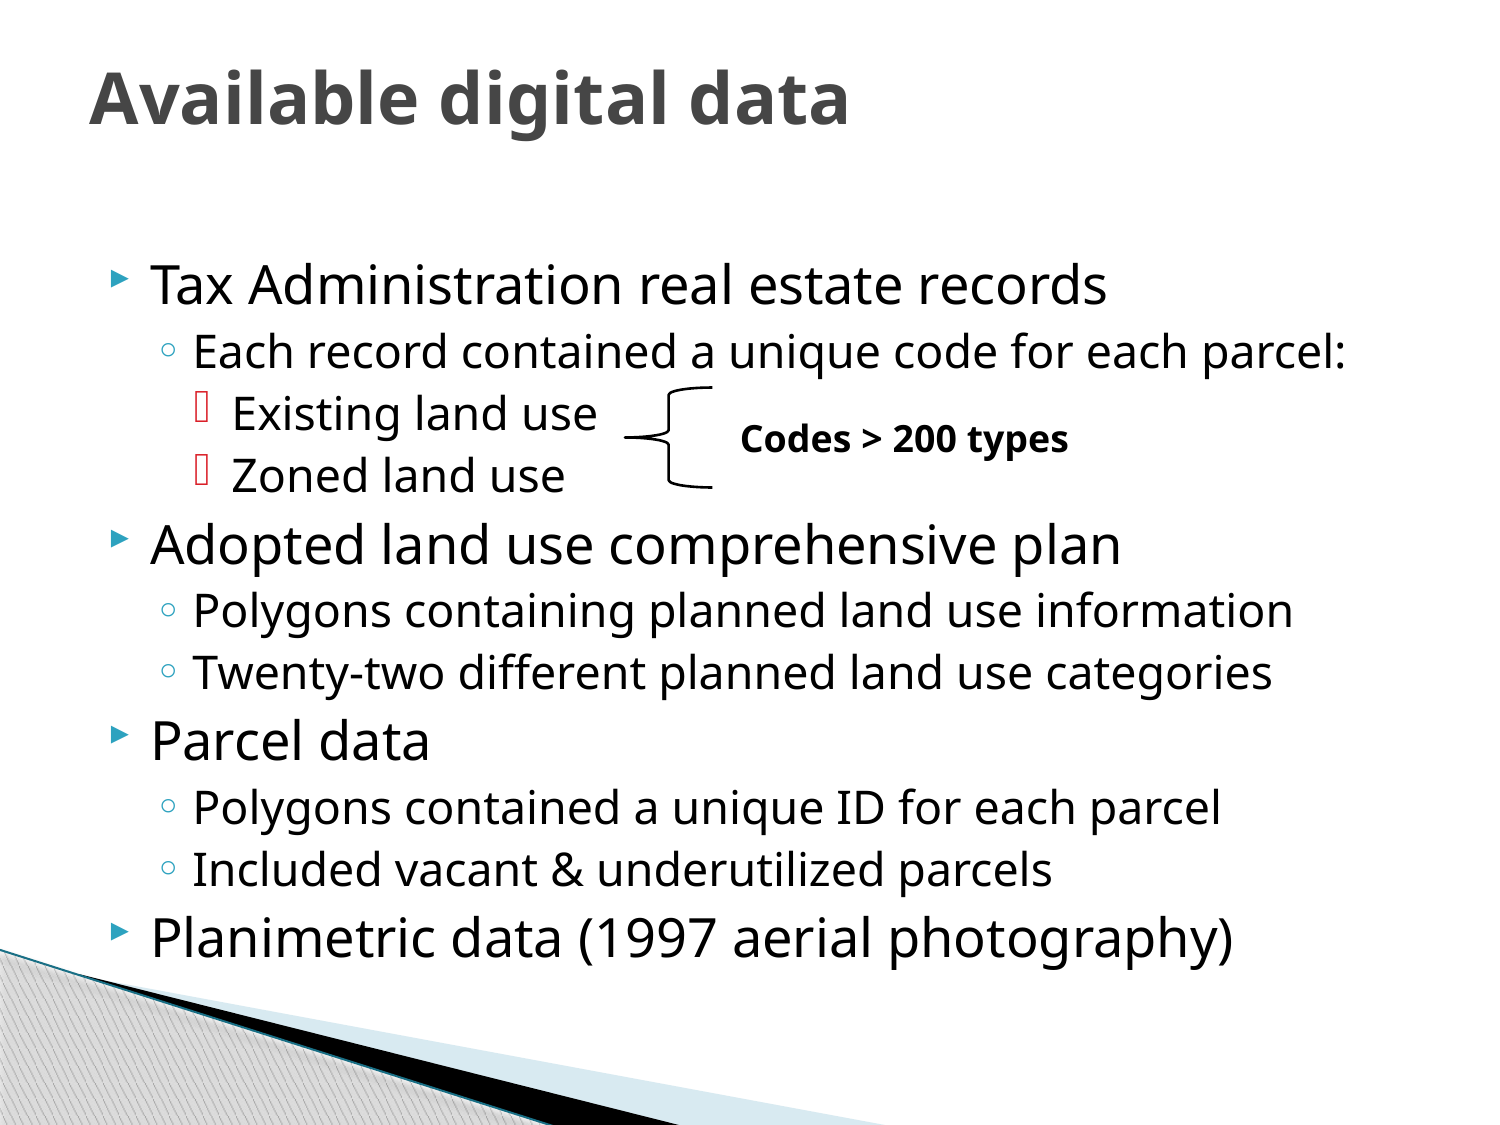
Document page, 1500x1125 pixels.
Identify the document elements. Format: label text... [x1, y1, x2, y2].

text_box [624, 386, 713, 489]
text_box Codes > 200 types [724, 407, 1175, 467]
list Tax Administration real estate records Each record contained a unique code for each parcel: Existing land use Zoned land use Adopted land use comprehensive plan Polygons containing planned land use information Twenty-two different planned land use categories Parcel data Polygons contained a unique ID for each parcel Included vacant & underutilized parcels Planimetric data (1997 aerial photography) [75, 243, 1425, 986]
title Available digital data [75, 45, 1425, 233]
